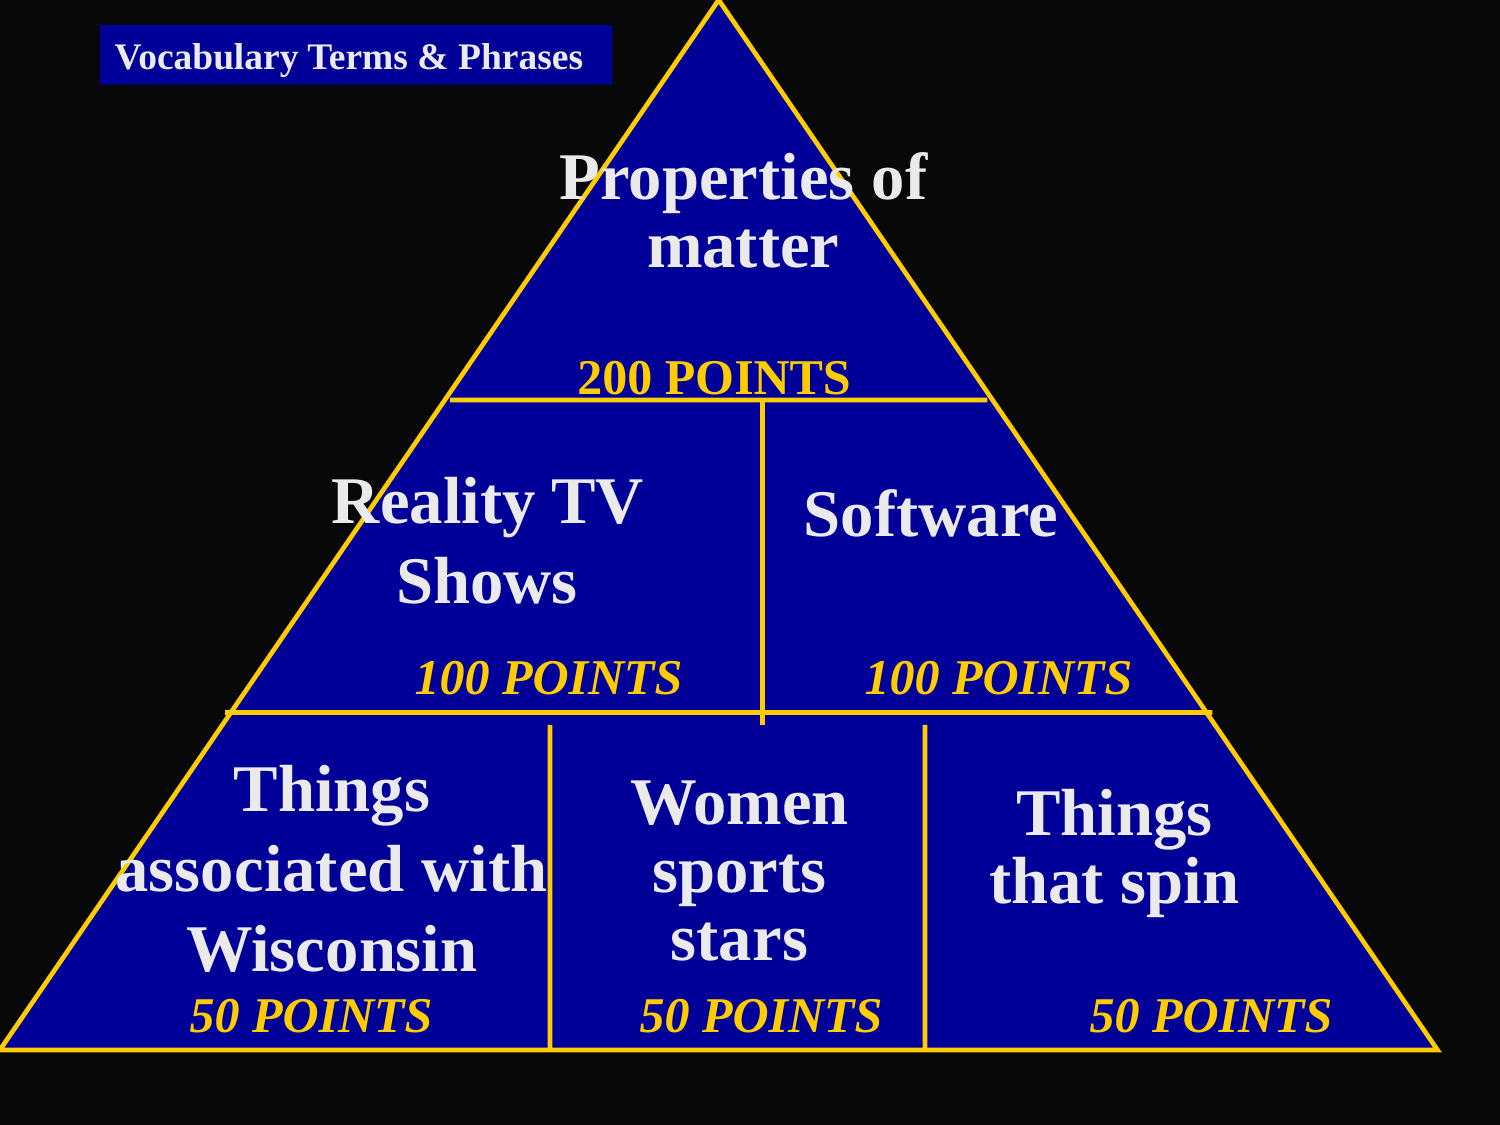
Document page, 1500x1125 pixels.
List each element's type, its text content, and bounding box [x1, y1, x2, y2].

text_box [763, 558, 1155, 637]
text_box [0, 905, 174, 1050]
text_box Vocabulary Terms & Phrases [99, 24, 613, 85]
text_box [231, 558, 762, 712]
text_box Software [737, 462, 1125, 558]
text_box [411, 288, 1035, 462]
text_box [624, 0, 813, 137]
text_box Things that spin [937, 773, 1292, 925]
text_box [214, 713, 1386, 974]
text_box 50 POINTS 50 POINTS 50 POINTS [917, 974, 1463, 1050]
text_box Reality TV Shows [224, 449, 750, 625]
text_box 100 POINTS 100 POINTS [399, 637, 1238, 713]
text_box Things associated with Wisconsin [99, 737, 564, 993]
text_box Women sports stars [562, 762, 917, 1083]
text_box 50 POINTS 50 POINTS 50 POINTS [174, 974, 562, 1050]
text_box Properties of matter [474, 137, 1013, 288]
text_box 200 POINTS [562, 337, 925, 413]
